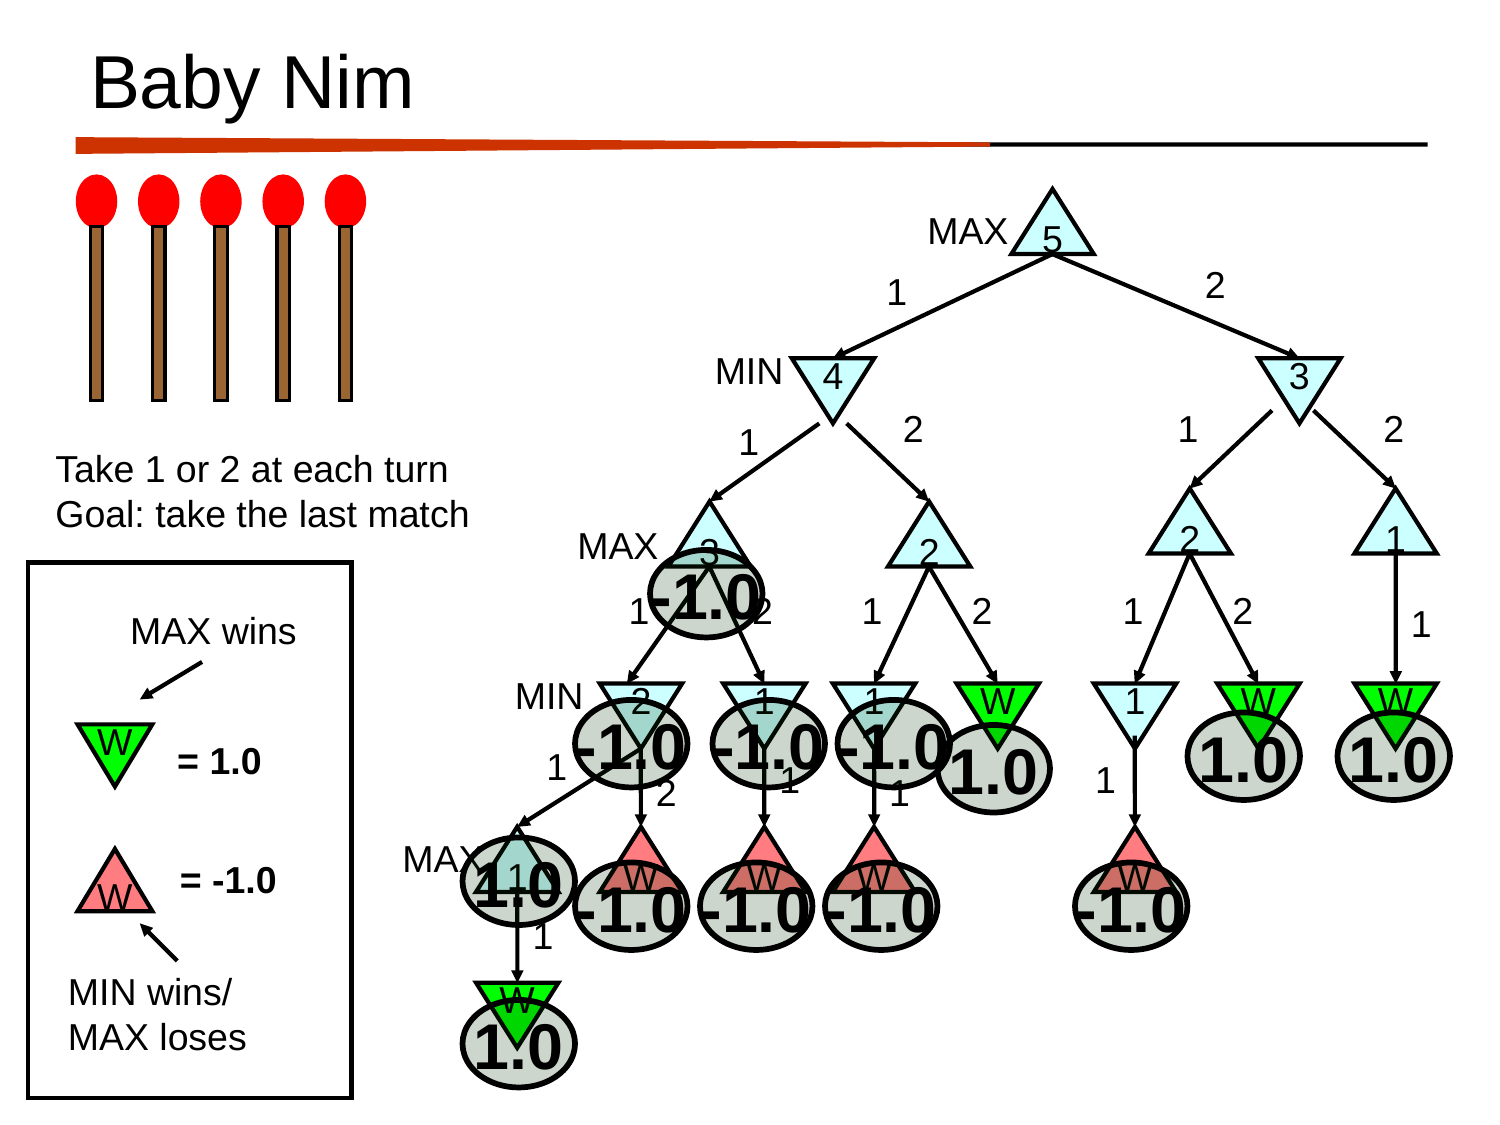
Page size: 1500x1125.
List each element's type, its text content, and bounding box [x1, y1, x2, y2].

title Baby Nim [74, 24, 1426, 133]
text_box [77, 176, 116, 402]
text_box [475, 188, 1448, 1049]
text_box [326, 176, 365, 402]
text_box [264, 176, 303, 402]
text_box MAX [387, 827, 470, 888]
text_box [139, 176, 178, 402]
text_box 1.0 [462, 859, 470, 904]
text_box Take 1 or 2 at each turn Goal: take the last match [40, 437, 470, 543]
text_box [27, 562, 352, 1098]
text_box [202, 176, 240, 402]
text_box 1.0 [462, 1021, 573, 1088]
